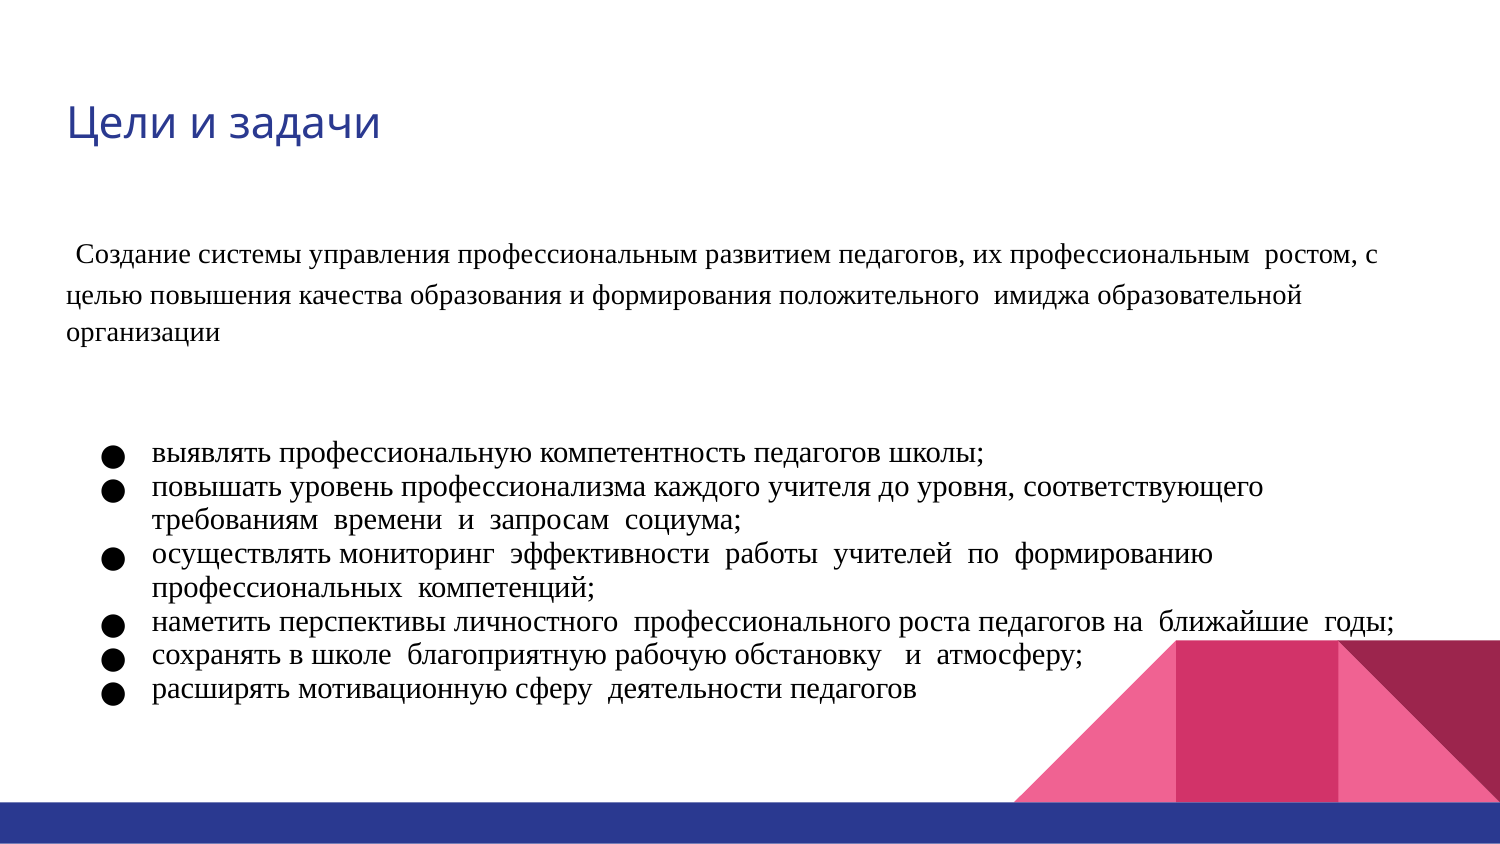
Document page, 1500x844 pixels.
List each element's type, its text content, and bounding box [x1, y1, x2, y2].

list Создание системы управления профессиональным развитием педагогов, их профессиональным ростом, с целью повышения качества образования и формирования положительного имиджа образовательной организации выявлять профессиональную компетентность педагогов школы; повышать уровень профессионализма каждого учителя до уровня, соответствующего требованиям времени и запросам социума; осуществлять мониторинг эффективности работы учителей по формированию профессиональных компетенций; наметить перспективы личностного профессионального роста педагогов на ближайшие годы; сохранять в школе благоприятную рабочую обстановку и атмосферу; расширять мотивационную сферу деятельности педагогов [51, 201, 1449, 750]
title Цели и задачи [51, 67, 1449, 167]
